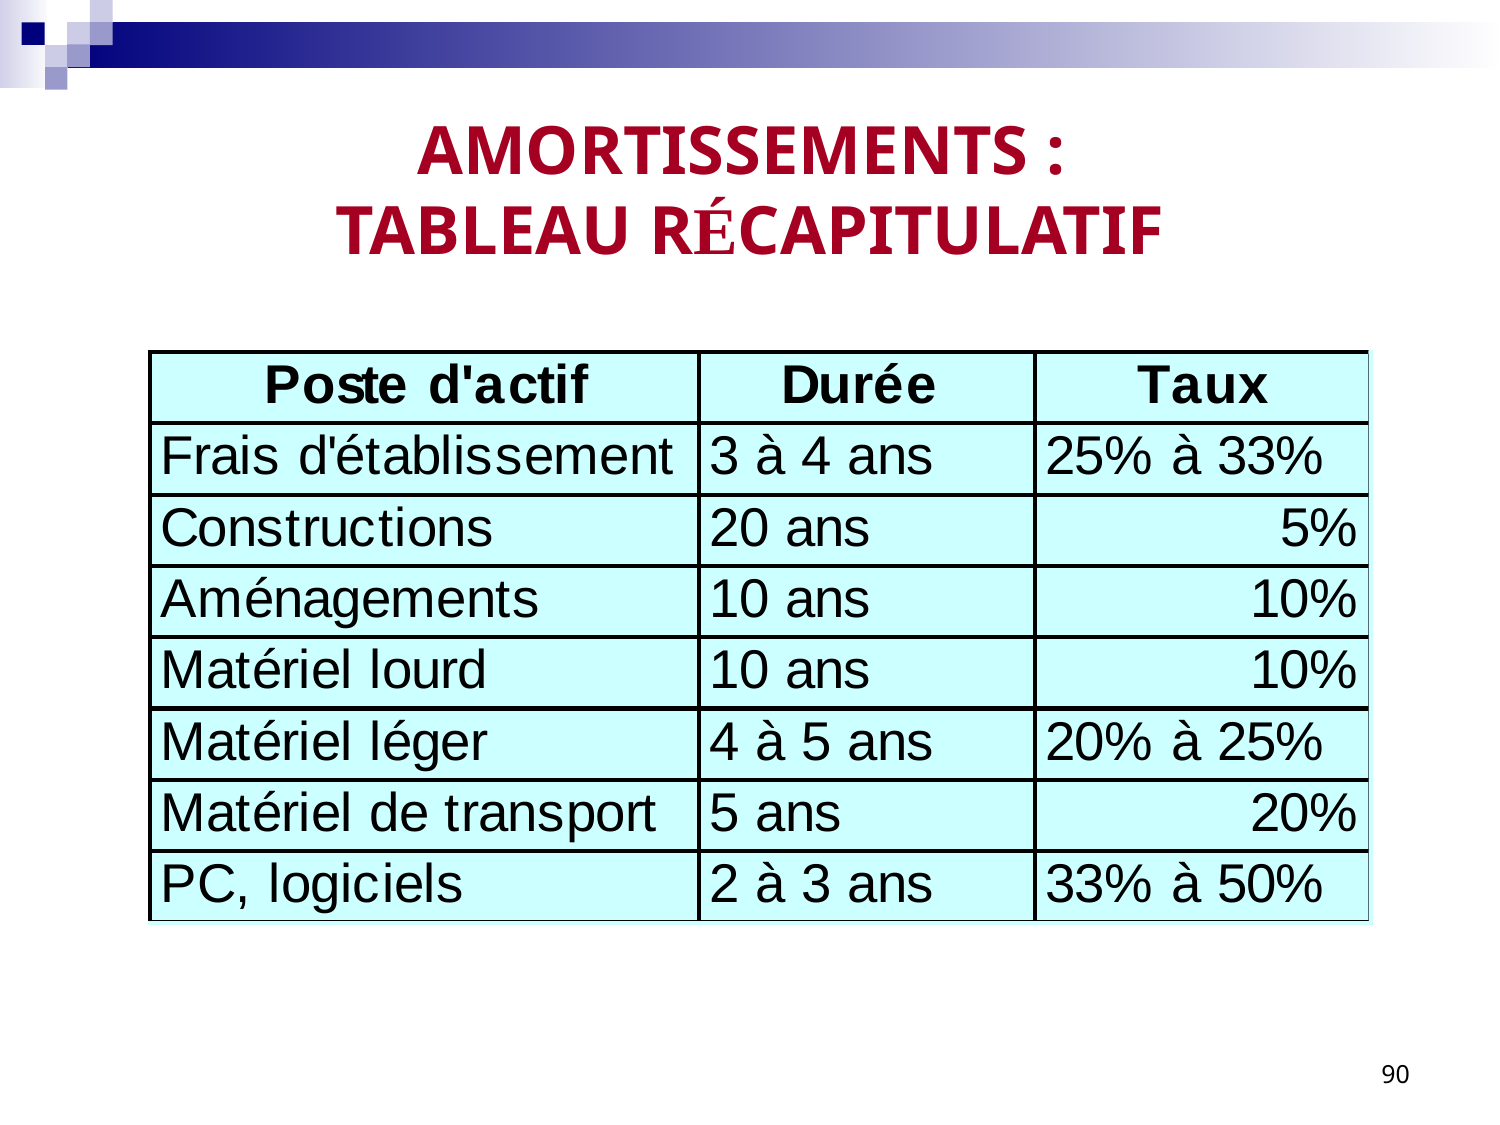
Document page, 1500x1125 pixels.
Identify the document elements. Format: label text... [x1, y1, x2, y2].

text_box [147, 349, 1373, 925]
title AMORTISSEMENTS : TABLEAU RÉCAPITULATIF [75, 75, 1425, 300]
slide_number 90 [1074, 1025, 1425, 1100]
